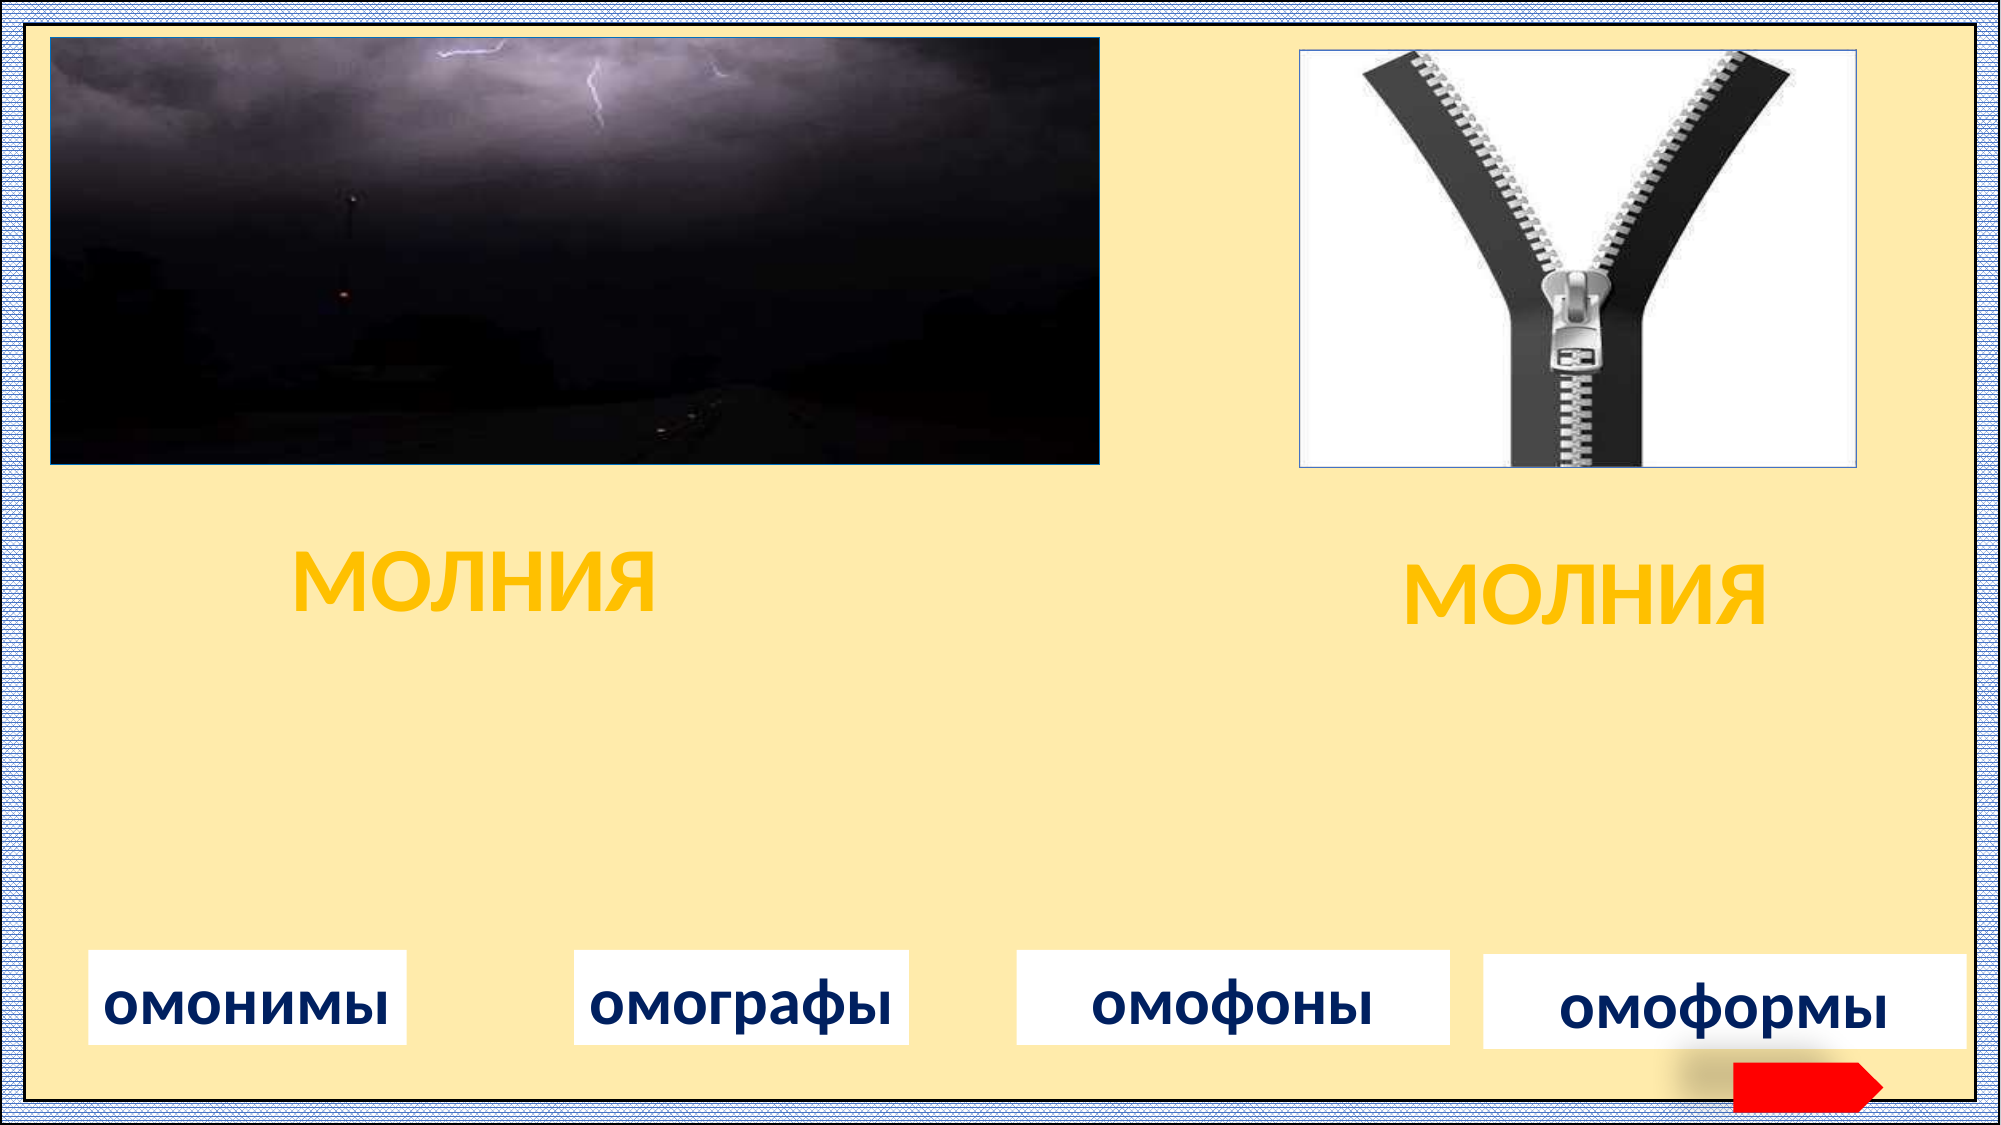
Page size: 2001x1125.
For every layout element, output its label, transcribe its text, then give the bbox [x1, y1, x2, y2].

picture [1299, 49, 1857, 468]
text_box омонимы [88, 949, 407, 1045]
text_box [1732, 1061, 1881, 1114]
text_box молния [183, 512, 767, 638]
text_box омофоны [1016, 949, 1450, 1045]
picture [49, 37, 1100, 465]
text_box омографы [574, 949, 909, 1045]
text_box омоформы [1483, 954, 1967, 1049]
text_box молния [1316, 524, 1854, 650]
